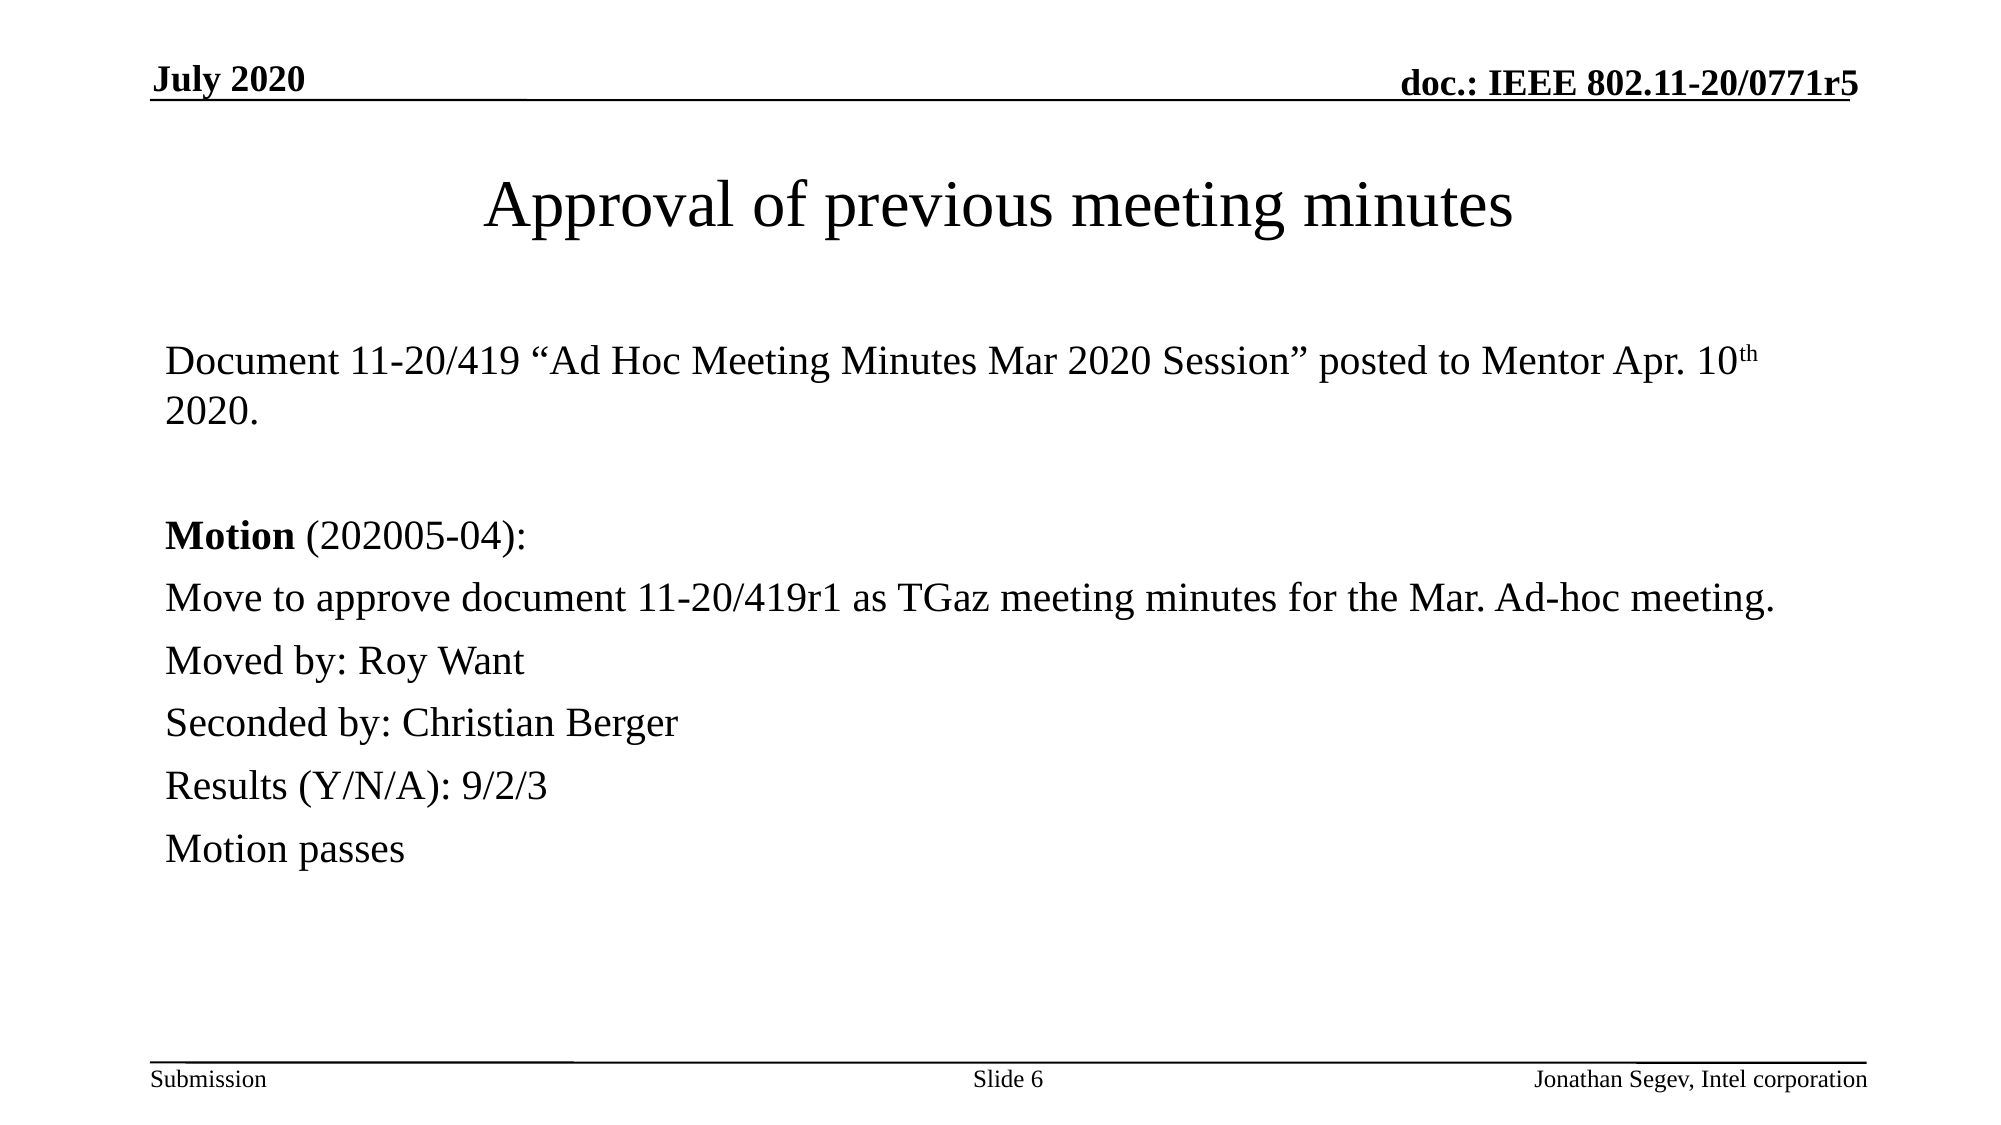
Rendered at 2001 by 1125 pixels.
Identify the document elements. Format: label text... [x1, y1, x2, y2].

slide_number Slide 6 [950, 1061, 1067, 1123]
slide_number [152, 54, 563, 100]
title Approval of previous meeting minutes [149, 112, 1850, 288]
list Document 11-20/419 “Ad Hoc Meeting Minutes Mar 2020 Session” posted to Mentor Apr. 10th 2020. Motion (202005-04): Move to approve document 11-20/419r1 as TGaz meeting minutes for the Mar. Ad-hoc meeting. Moved by: Roy Want Seconded by: Christian Berger Results (Y/N/A): 9/2/3 Motion passes [149, 324, 1850, 1000]
footer Jonathan Segev, Intel corporation [1171, 1061, 1869, 1093]
